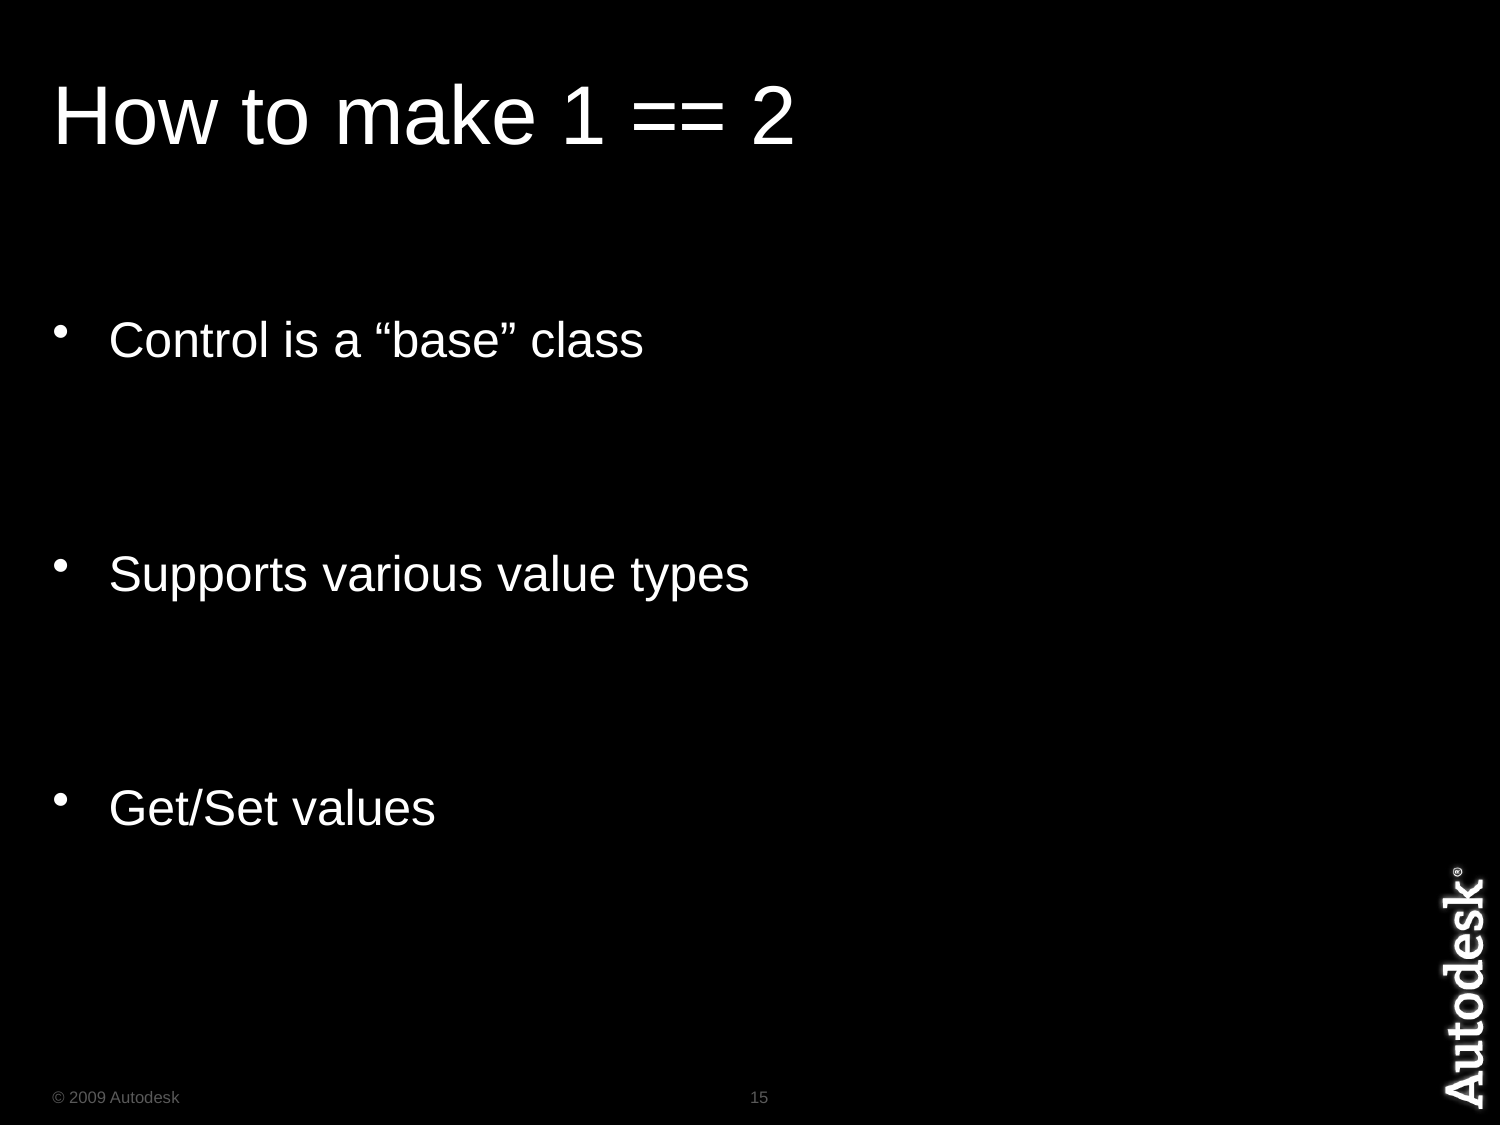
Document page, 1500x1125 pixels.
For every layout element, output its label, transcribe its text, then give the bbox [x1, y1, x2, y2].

list Control is a “base” class Supports various value types Get/Set values [52, 231, 1401, 1073]
title How to make 1 == 2 [52, 22, 1401, 211]
picture [1402, 0, 1500, 1125]
